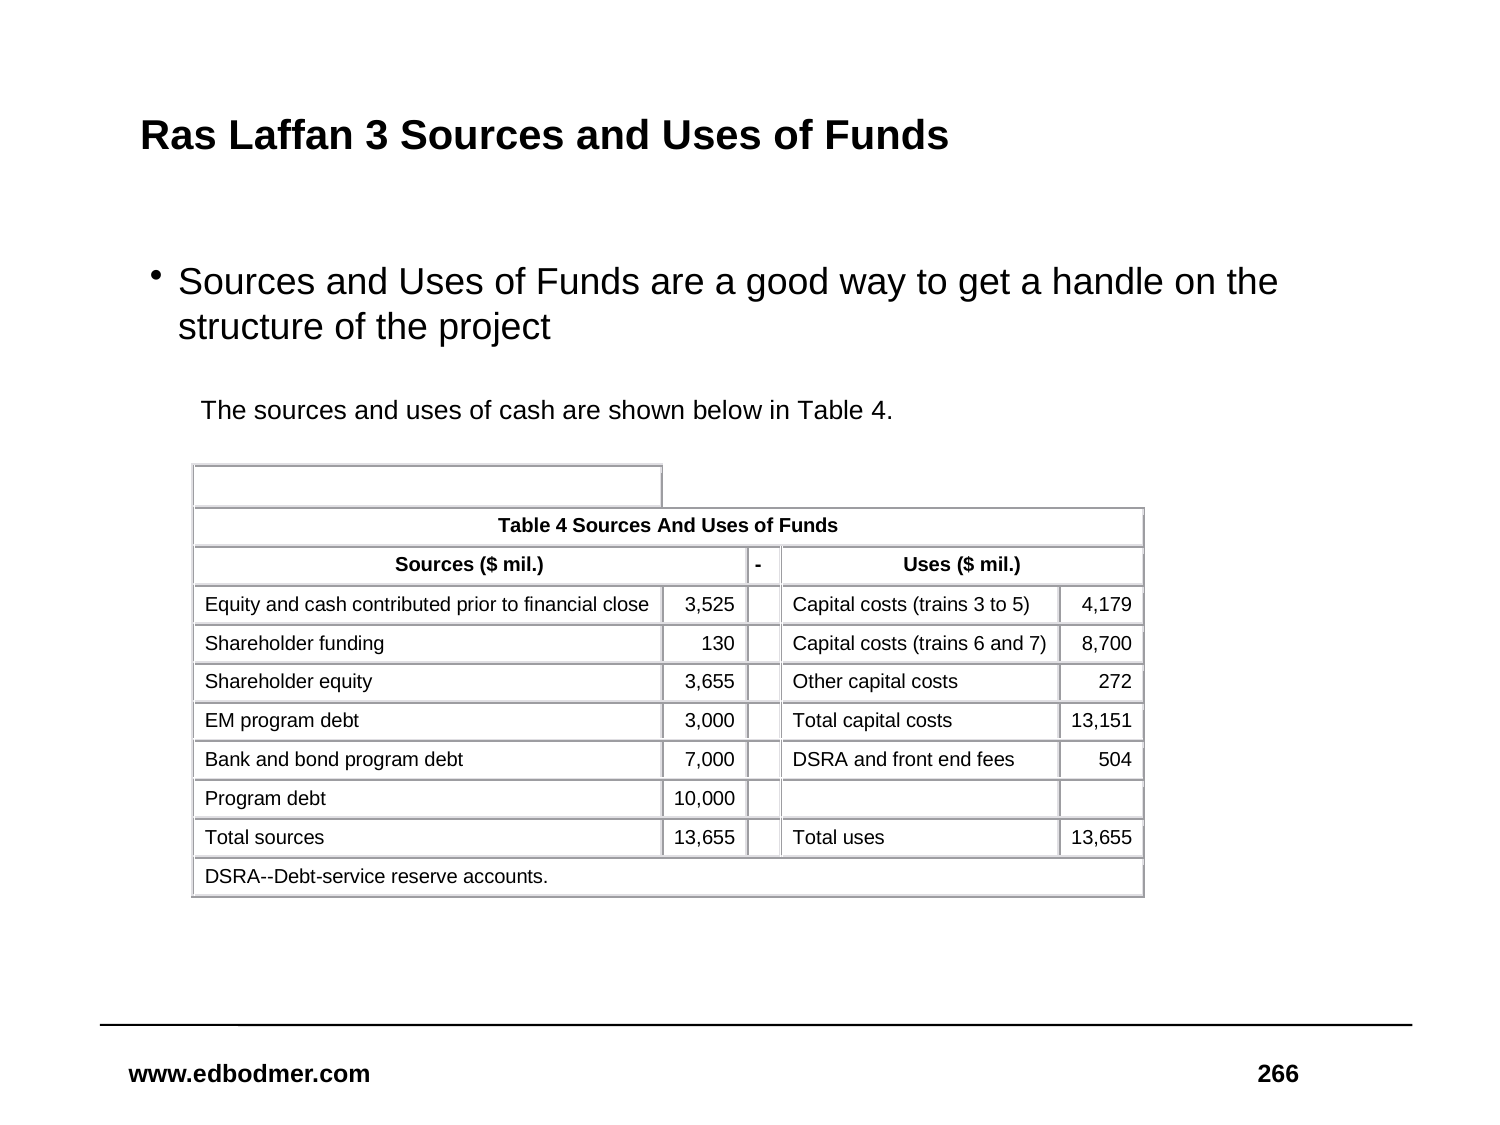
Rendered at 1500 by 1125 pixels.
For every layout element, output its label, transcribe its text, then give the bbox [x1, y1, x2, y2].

list Sources and Uses of Funds are a good way to get a handle on the structure of the project [125, 249, 1375, 1000]
title Ras Laffan 3 Sources and Uses of Funds [125, 99, 1288, 225]
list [187, 394, 1313, 936]
